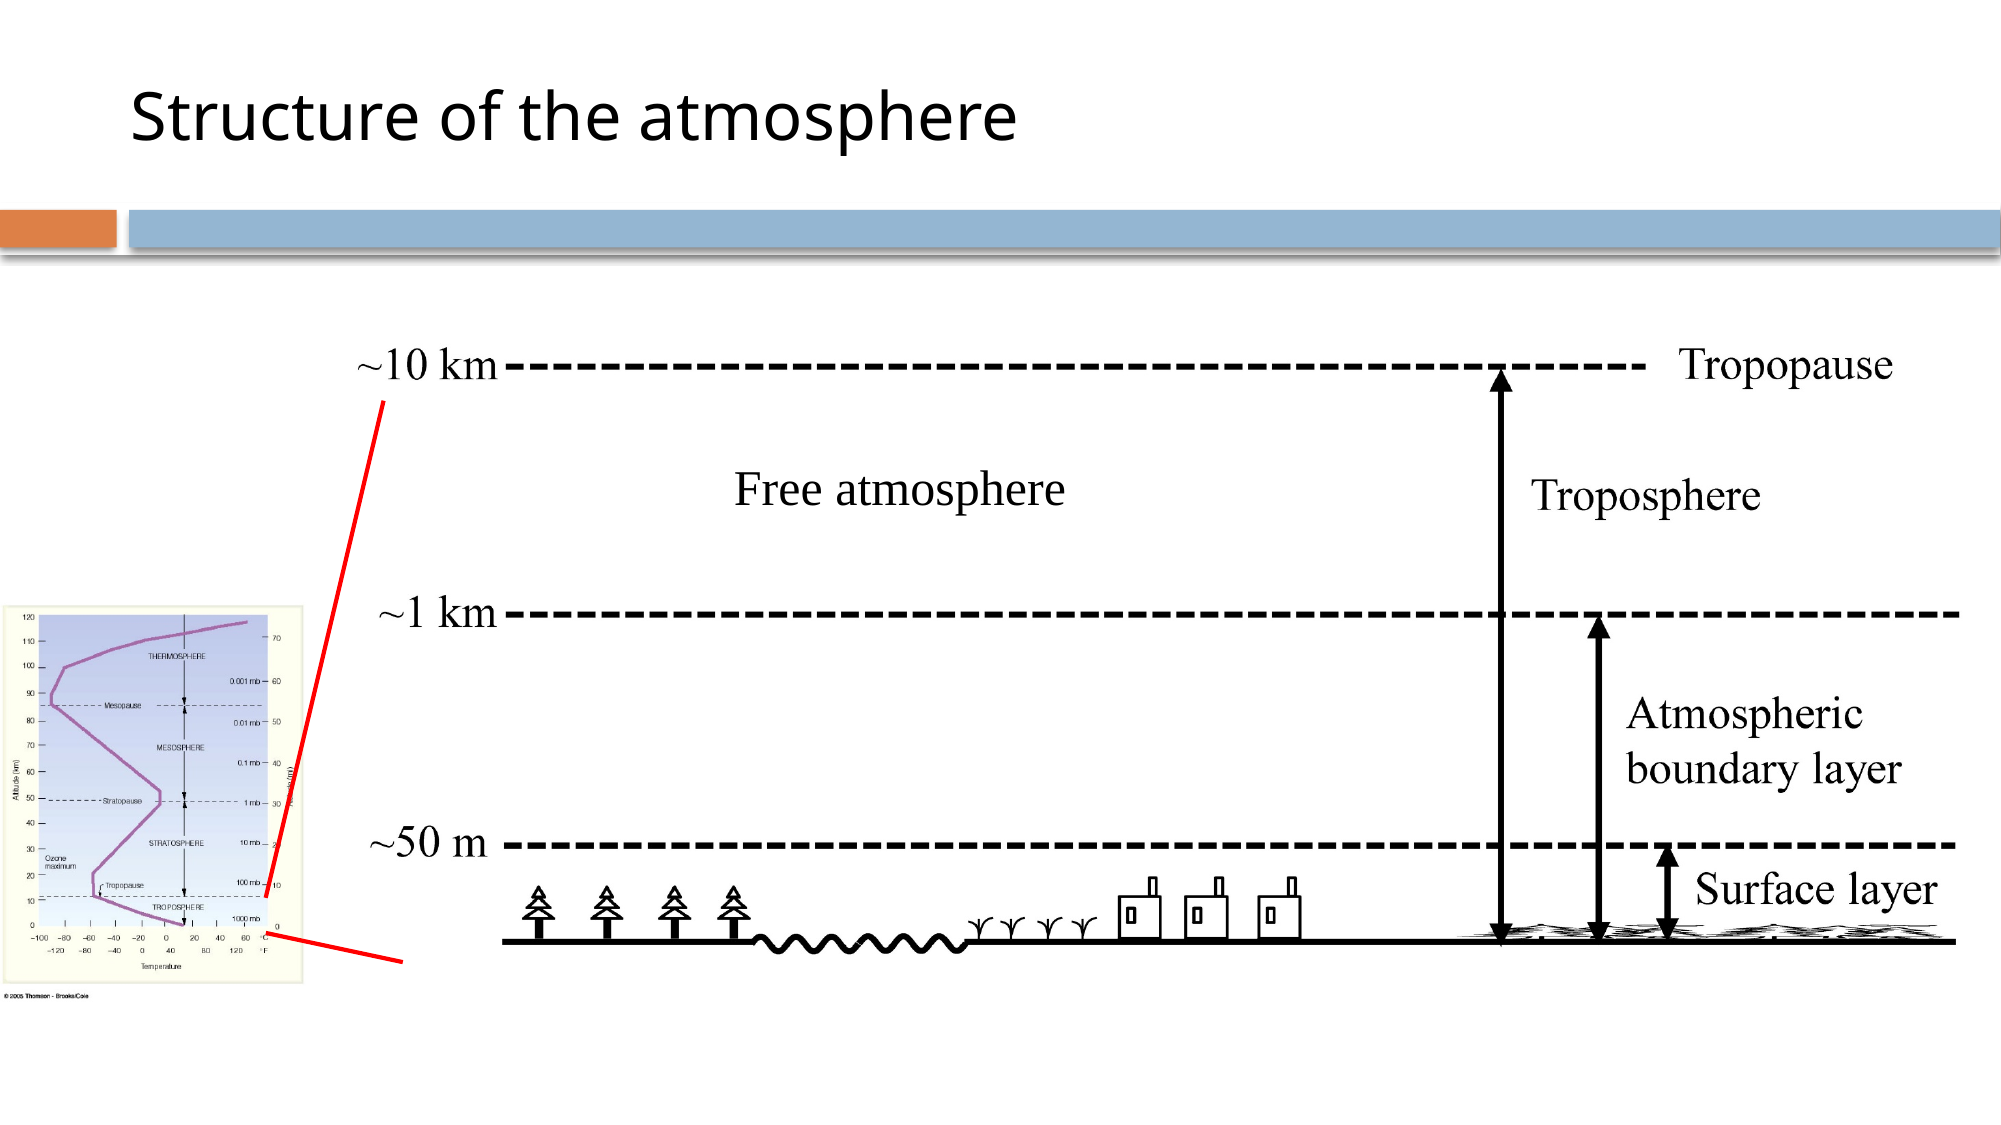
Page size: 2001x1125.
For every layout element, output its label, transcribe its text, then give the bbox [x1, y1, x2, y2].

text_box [265, 400, 384, 899]
picture [341, 298, 2000, 991]
picture [0, 601, 306, 1005]
title Structure of the atmosphere [115, 32, 1583, 196]
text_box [265, 932, 404, 963]
